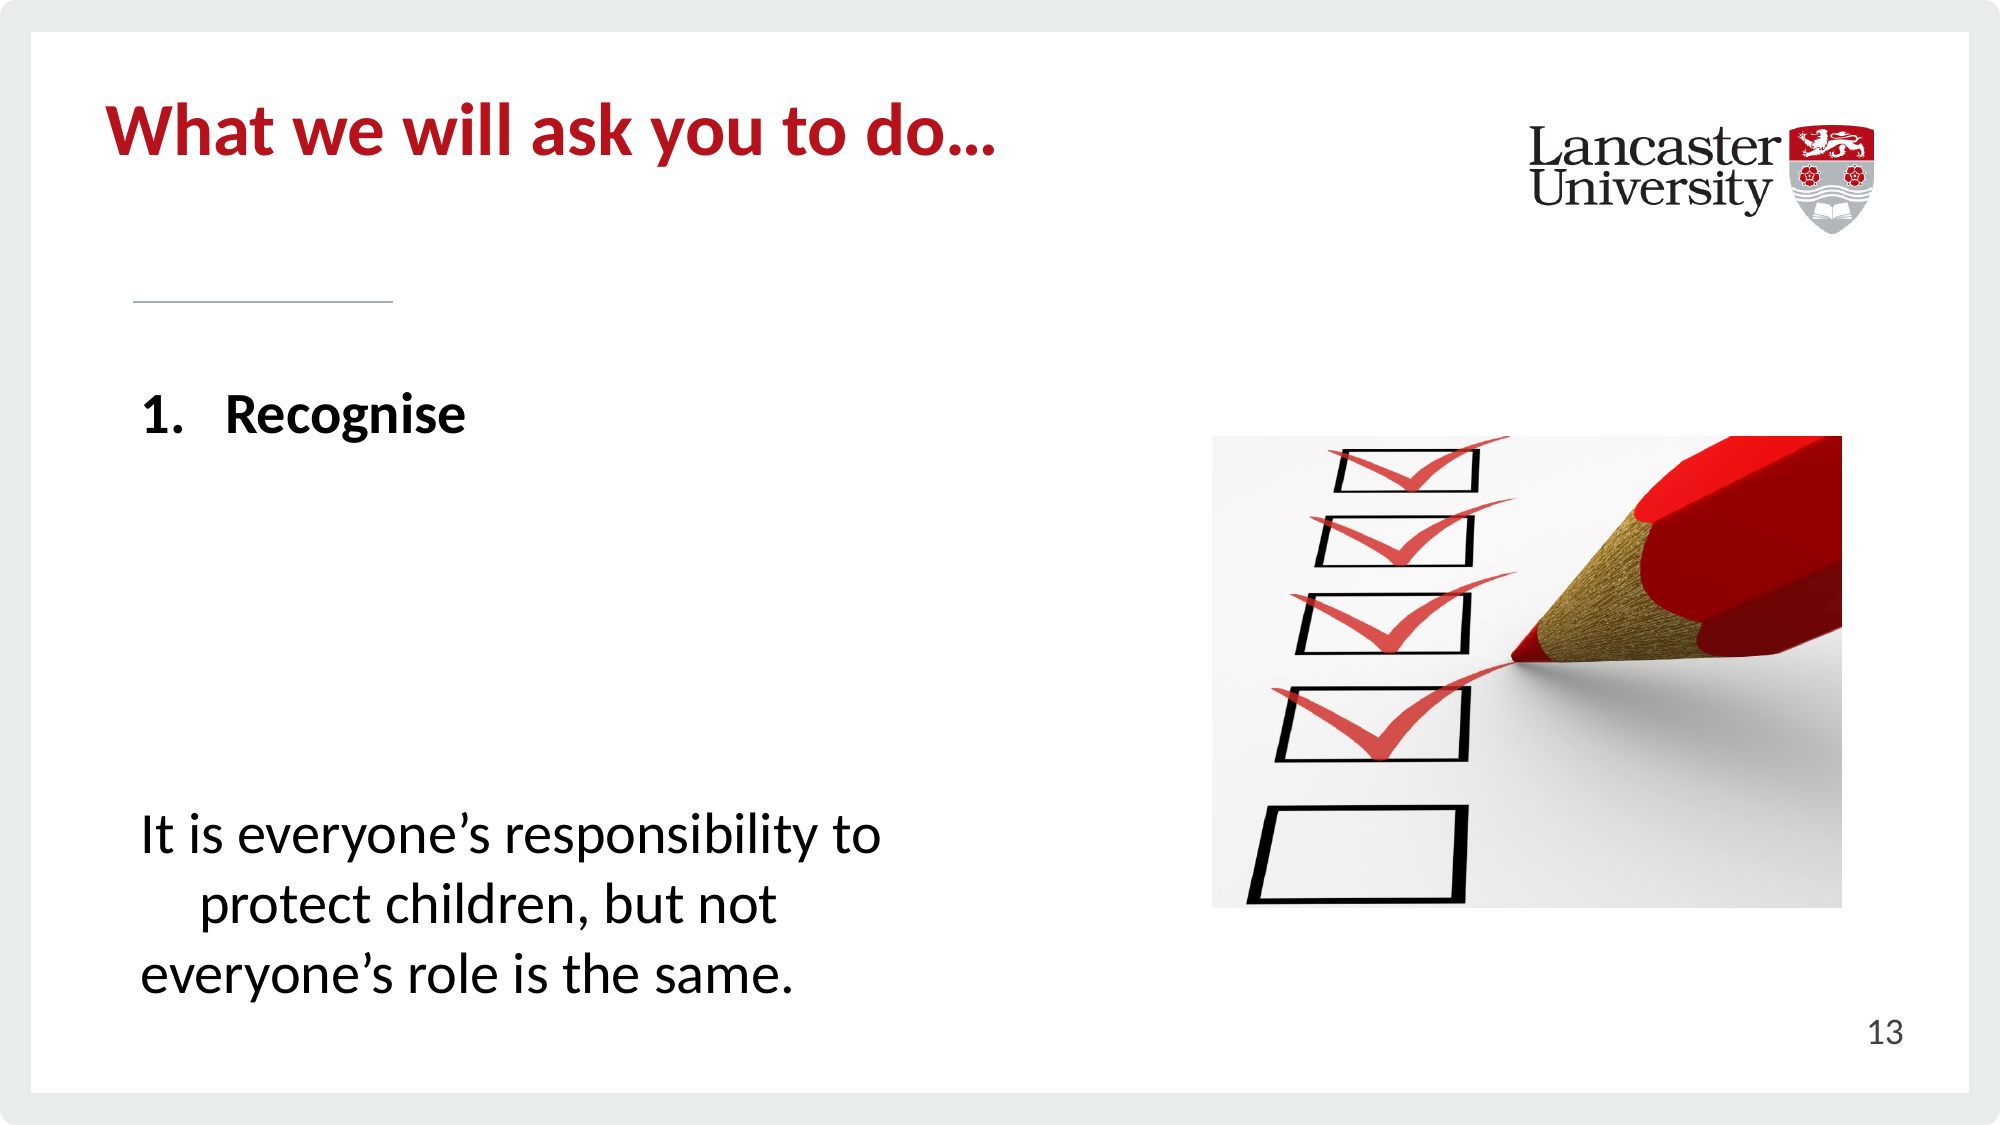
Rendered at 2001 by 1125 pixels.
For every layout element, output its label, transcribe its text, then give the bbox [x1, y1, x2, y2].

slide_number 13 [1468, 999, 1919, 1060]
text_box What we will ask you to do… [90, 4, 1571, 194]
text_box Recognise It is everyone’s responsibility to protect children, but not everyone’s role is the same. [125, 367, 1059, 911]
picture [1212, 436, 1842, 908]
